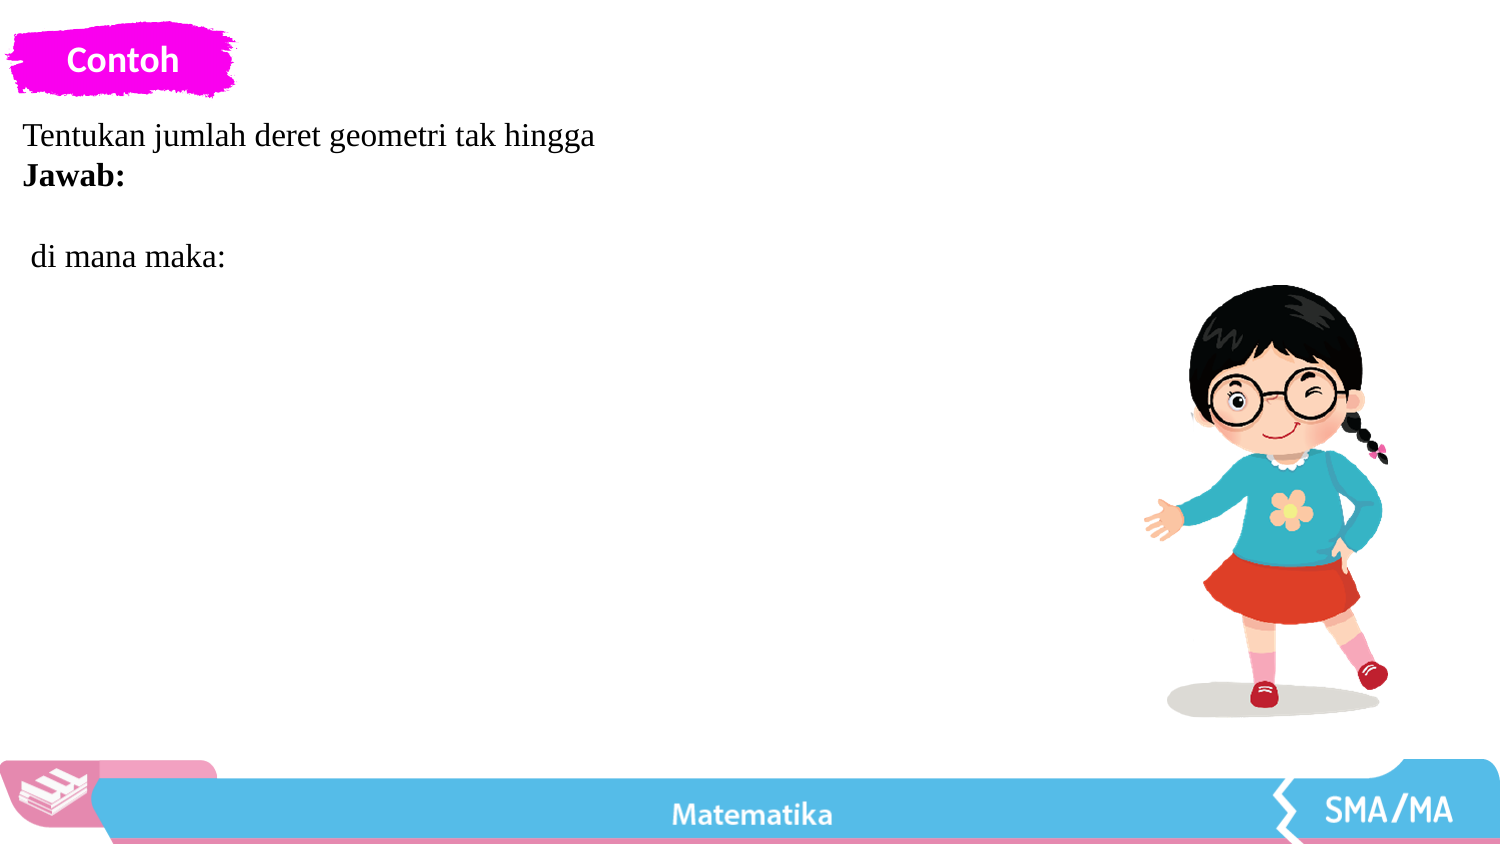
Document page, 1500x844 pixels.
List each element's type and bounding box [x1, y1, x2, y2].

text_box [4, 21, 240, 101]
picture [859, 285, 1388, 718]
picture [0, 759, 1500, 844]
